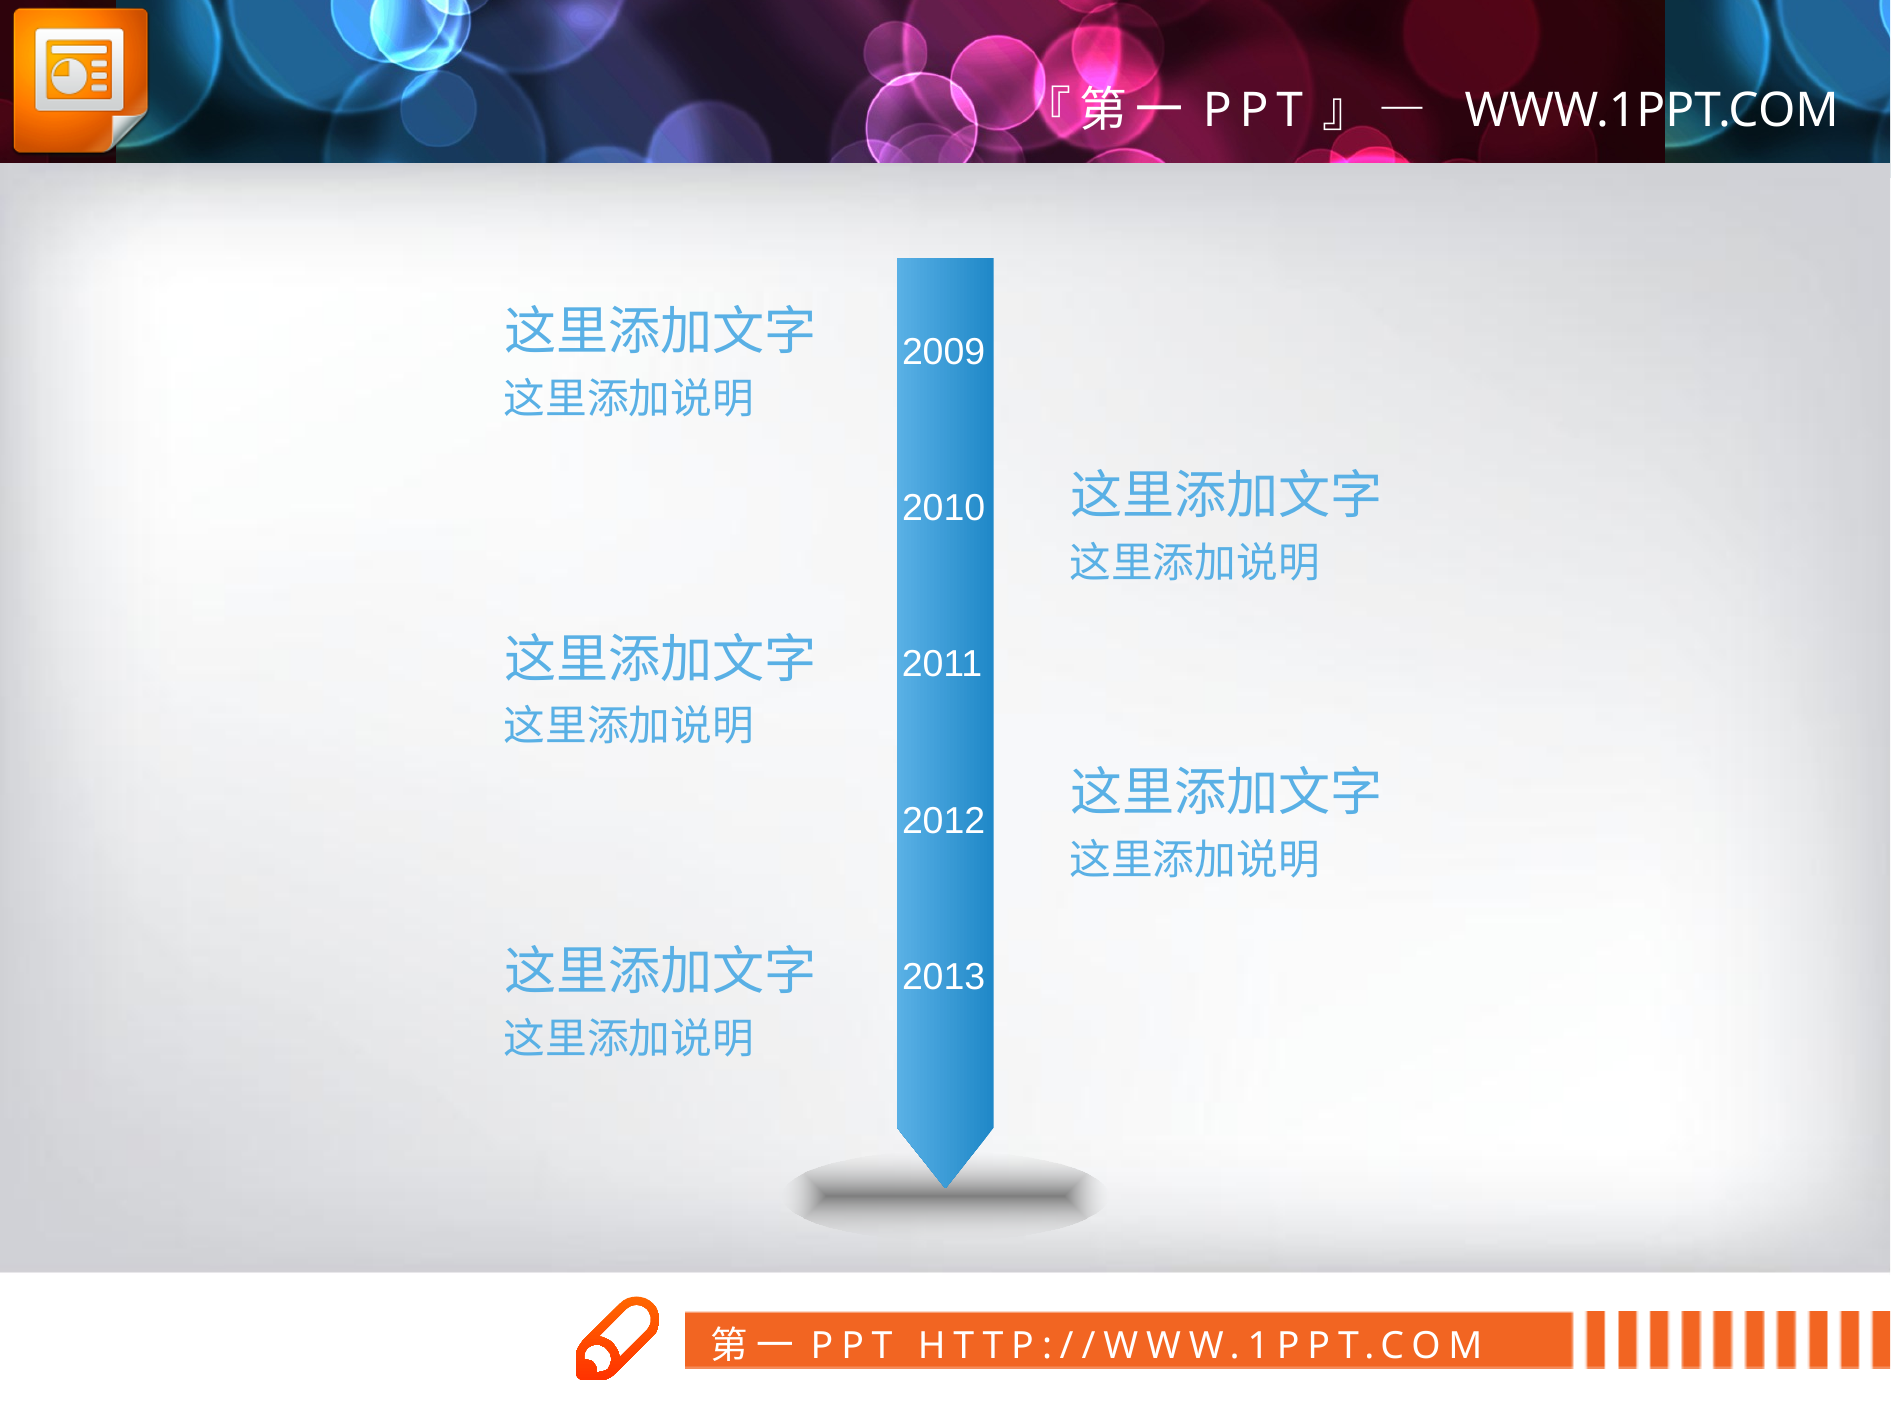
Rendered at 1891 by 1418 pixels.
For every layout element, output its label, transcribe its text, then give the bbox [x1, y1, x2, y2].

text_box 这里添加说明 [484, 1002, 774, 1071]
text_box 这里添加文字 [485, 927, 836, 1010]
picture [685, 1311, 1891, 1369]
text_box [897, 538, 994, 629]
text_box 这里添加说明 [1050, 526, 1339, 595]
text_box 2013 [883, 942, 1005, 1007]
text_box [897, 850, 994, 942]
text_box 这里添加说明 [484, 362, 774, 432]
text_box 这里添加文字 [485, 615, 836, 697]
text_box 2010 [883, 473, 1005, 538]
text_box 这里添加说明 [1050, 823, 1339, 893]
text_box [897, 257, 994, 317]
text_box 这里添加文字 [485, 288, 836, 370]
text_box [897, 694, 994, 786]
text_box 这里添加文字 [1051, 749, 1402, 831]
text_box [897, 1007, 994, 1189]
text_box 2011 [882, 629, 1002, 694]
text_box 这里添加文字 [1051, 451, 1402, 534]
text_box 2009 [883, 317, 1005, 382]
text_box [897, 382, 994, 473]
text_box 2012 [883, 786, 1005, 850]
text_box 这里添加说明 [484, 689, 774, 759]
text_box [781, 1151, 1109, 1241]
picture [0, 0, 1891, 1275]
